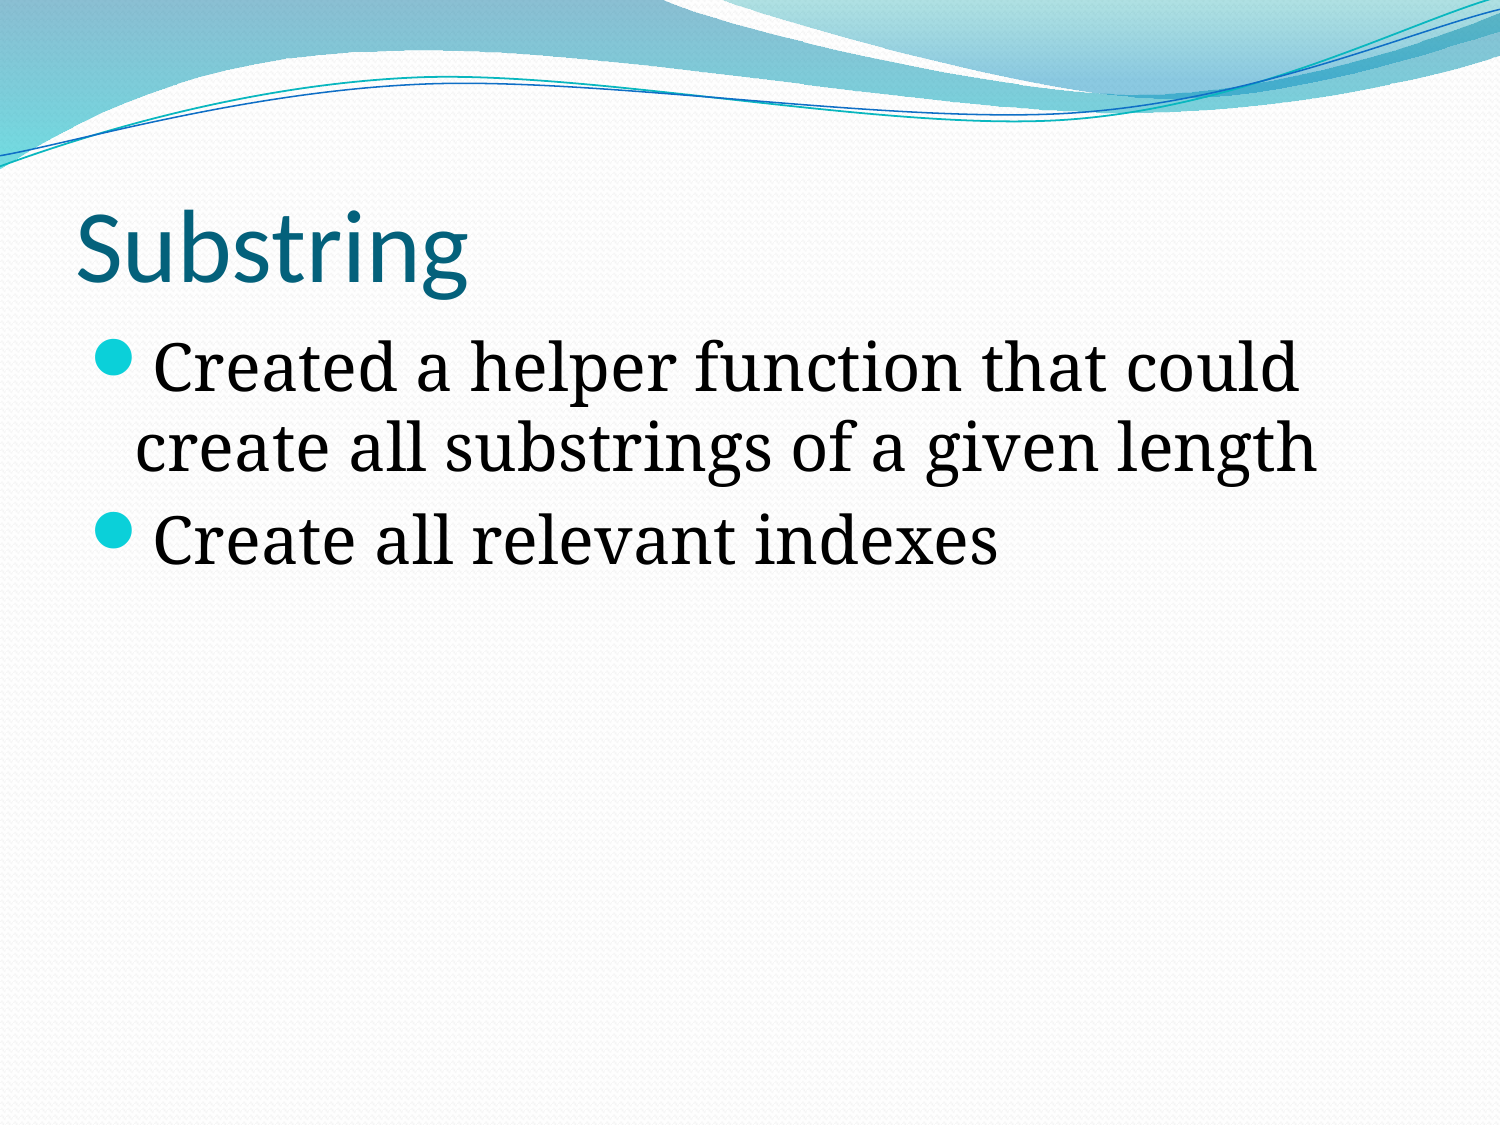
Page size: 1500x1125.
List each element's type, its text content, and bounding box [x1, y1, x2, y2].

title Substring [75, 115, 1425, 303]
list Created a helper function that could create all substrings of a given length Create all relevant indexes [75, 317, 1425, 1038]
